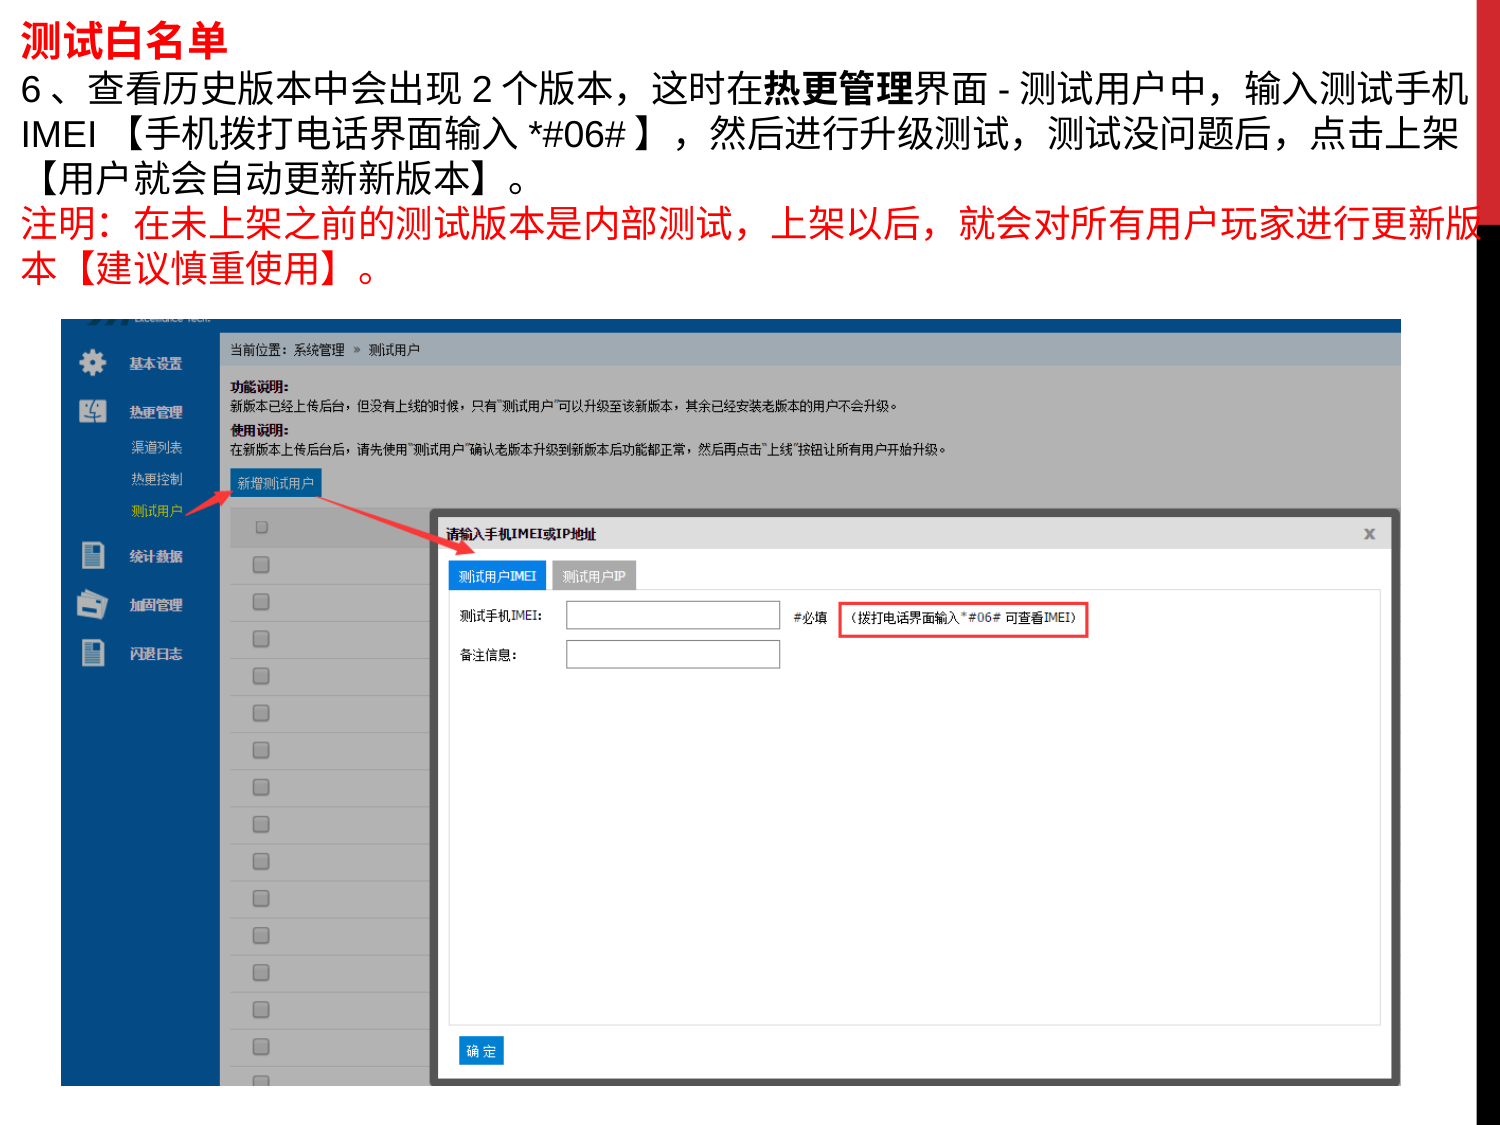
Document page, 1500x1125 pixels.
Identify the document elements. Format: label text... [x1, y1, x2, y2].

picture [61, 318, 1402, 1087]
text_box 测试白名单 6、查看历史版本中会出现2个版本，这时在热更管理界面-测试用户中，输入测试手机IMEI【手机拨打电话界面输入*#06#】，然后进行升级测试，测试没问题后，点击上架【用户就会自动更新新版本】。 注明：在未上架之前的测试版本是内部测试，上架以后，就会对所有用户玩家进行更新版本【建议慎重使用】。 [5, 7, 1500, 298]
